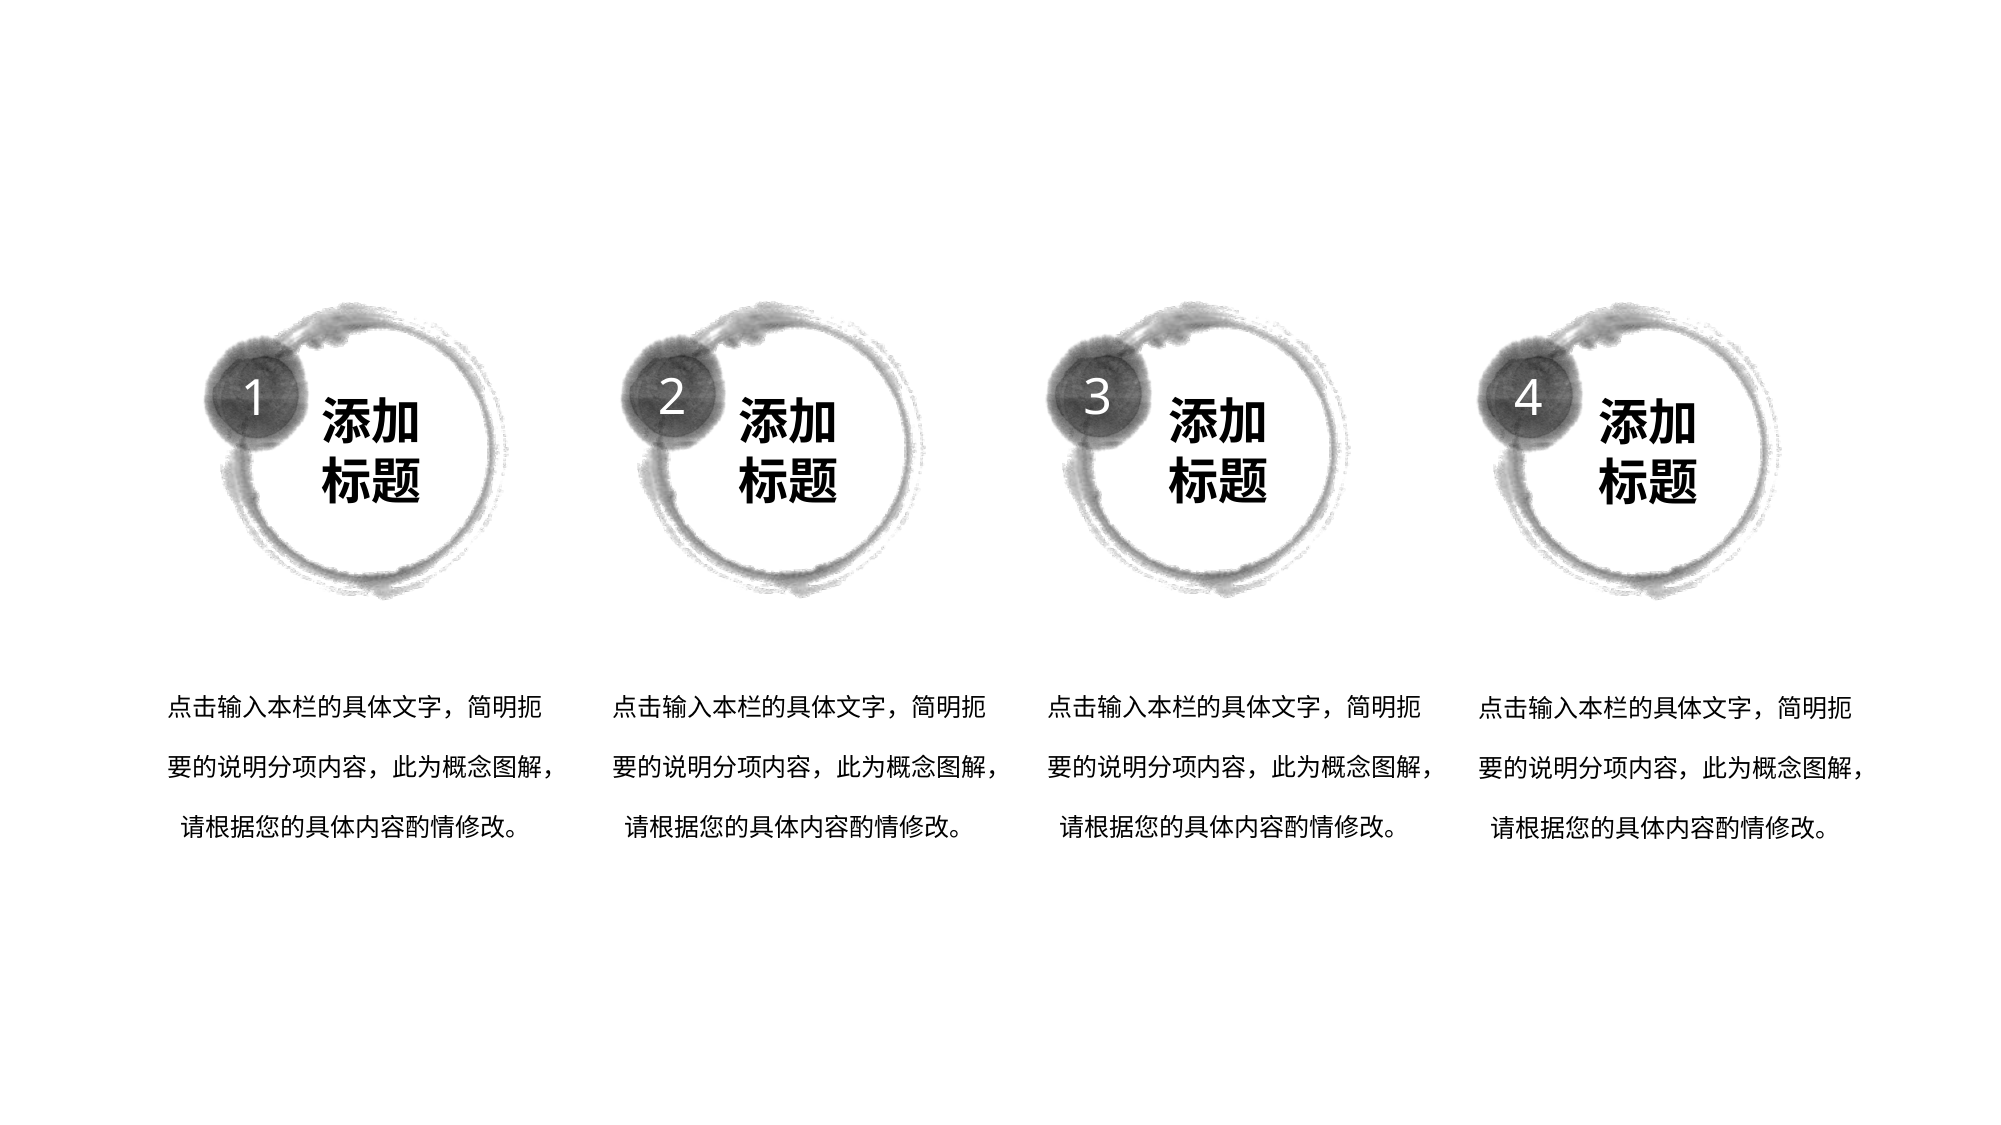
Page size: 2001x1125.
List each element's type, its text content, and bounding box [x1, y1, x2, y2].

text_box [181, 293, 514, 609]
text_box 点击输入本栏的具体文字，简明扼要的说明分项内容，此为概念图解，请根据您的具体内容酌情修改。 [1460, 655, 1871, 850]
text_box 点击输入本栏的具体文字，简明扼要的说明分项内容，此为概念图解，请根据您的具体内容酌情修改。 [150, 654, 561, 849]
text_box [1454, 293, 1787, 609]
text_box 点击输入本栏的具体文字，简明扼要的说明分项内容，此为概念图解，请根据您的具体内容酌情修改。 [594, 654, 1005, 849]
text_box 点击输入本栏的具体文字，简明扼要的说明分项内容，此为概念图解，请根据您的具体内容酌情修改。 [1029, 654, 1440, 849]
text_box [598, 292, 931, 607]
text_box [1023, 292, 1356, 607]
